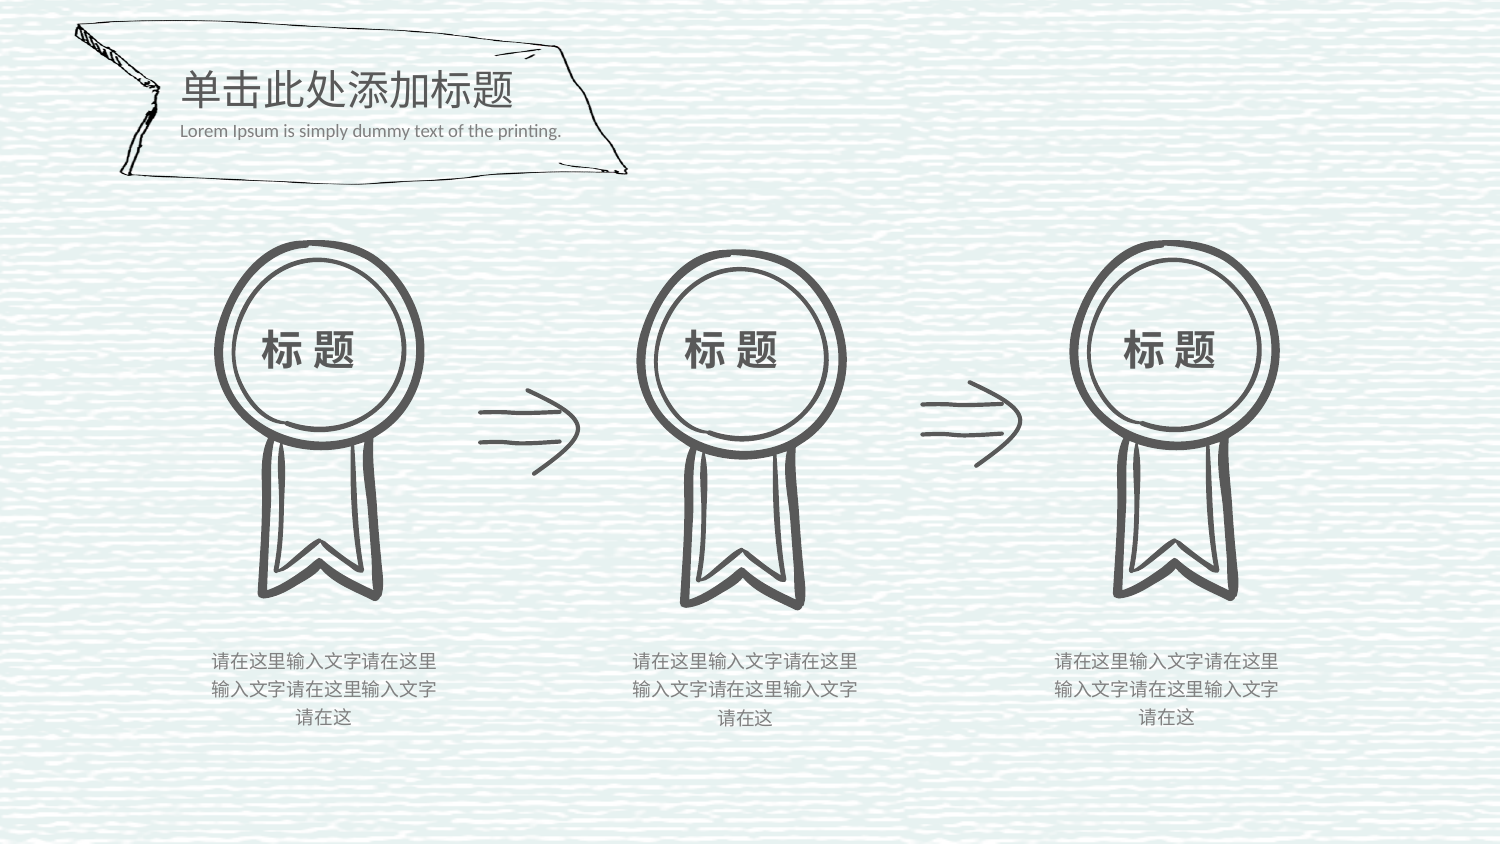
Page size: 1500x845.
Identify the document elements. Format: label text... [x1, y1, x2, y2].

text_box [206, 238, 444, 603]
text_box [628, 247, 852, 612]
text_box 请在这里输入文字请在这里输入文字请在这里输入文字请在这 [619, 638, 872, 735]
text_box 请在这里输入文字请在这里输入文字请在这里输入文字请在这 [197, 638, 451, 734]
text_box 请在这里输入文字请在这里输入文字请在这里输入文字请在这 [1040, 638, 1294, 734]
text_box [922, 381, 1021, 466]
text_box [1061, 238, 1300, 603]
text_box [480, 389, 579, 474]
picture [49, 0, 651, 254]
